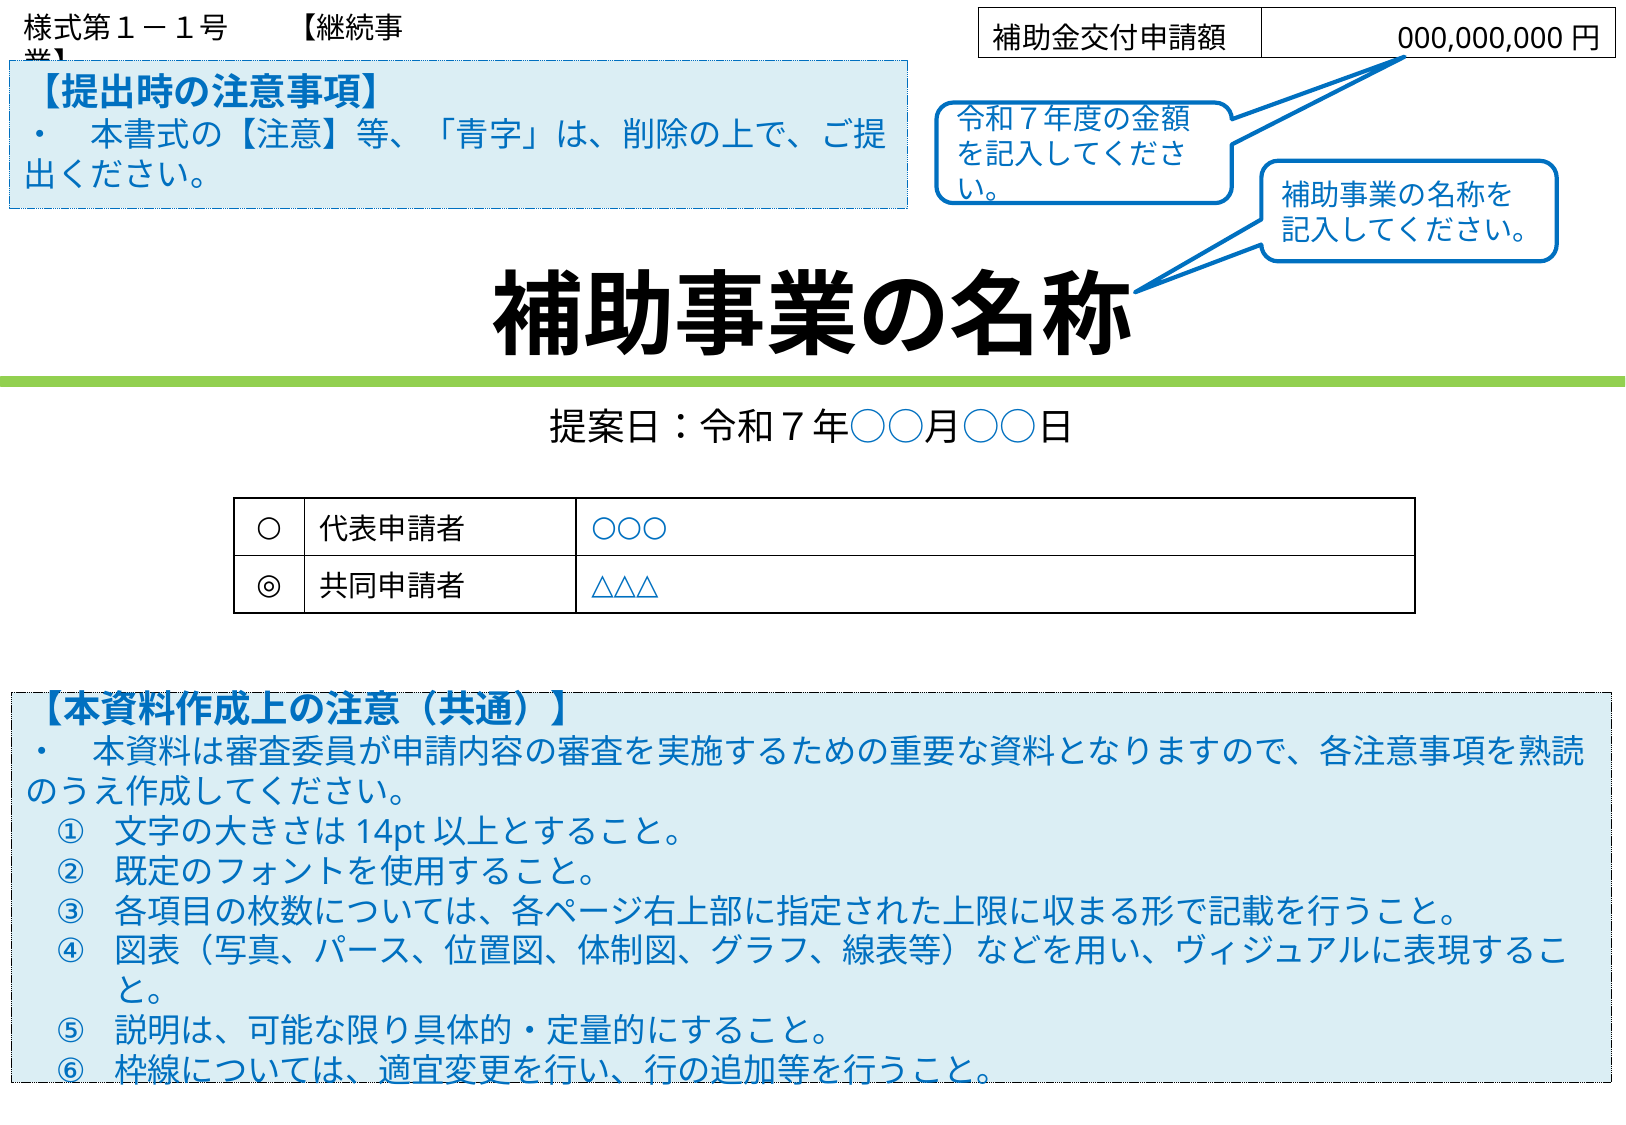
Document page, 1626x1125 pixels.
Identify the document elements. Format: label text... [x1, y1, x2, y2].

text_box 【提出時の注意事項】 ・ 本書式の【注意】等、「青字」は、削除の上で、ご提出ください。 [9, 60, 907, 208]
table_header 補助金交付申請額 [979, 8, 1261, 57]
text_box 提案日：令和７年○○月○○日 [499, 395, 1126, 456]
title 補助事業の名称 [121, 248, 1504, 386]
text_box 様式第１－１号 【継続事業】 [9, 2, 435, 60]
text_box 補助事業の名称を記入してください。 [1133, 158, 1559, 295]
table_header 代表申請者 [305, 499, 575, 555]
table_cell ◎ [235, 556, 304, 612]
table_cell 共同申請者 [305, 556, 575, 612]
table_header ○ [235, 499, 304, 555]
table_cell △△△ [577, 556, 1414, 612]
text_box 令和７年度の金額を記入してください。 [934, 54, 1407, 206]
table_header ○○○ [577, 499, 1414, 555]
table_header 000,000,000円 [1262, 8, 1615, 57]
text_box 【本資料作成上の注意（共通）】 ・ 本資料は審査委員が申請内容の審査を実施するための重要な資料となりますので、各注意事項を熟読のうえ作成してください。 文字の大きさは14pt以上とすること。 既定のフォントを使用すること。 各項目の枚数については、各ページ右上部に指定された上限に収まる形で記載を行うこと。 図表（写真、パース、位置図、体制図、グラフ、線表等）などを用い、ヴィジュアルに表現すること。 説明は、可能な限り具体的・定量的にすること。 枠線については、適宜変更を行い、行の追加等を行うこと。 [11, 692, 1612, 1083]
